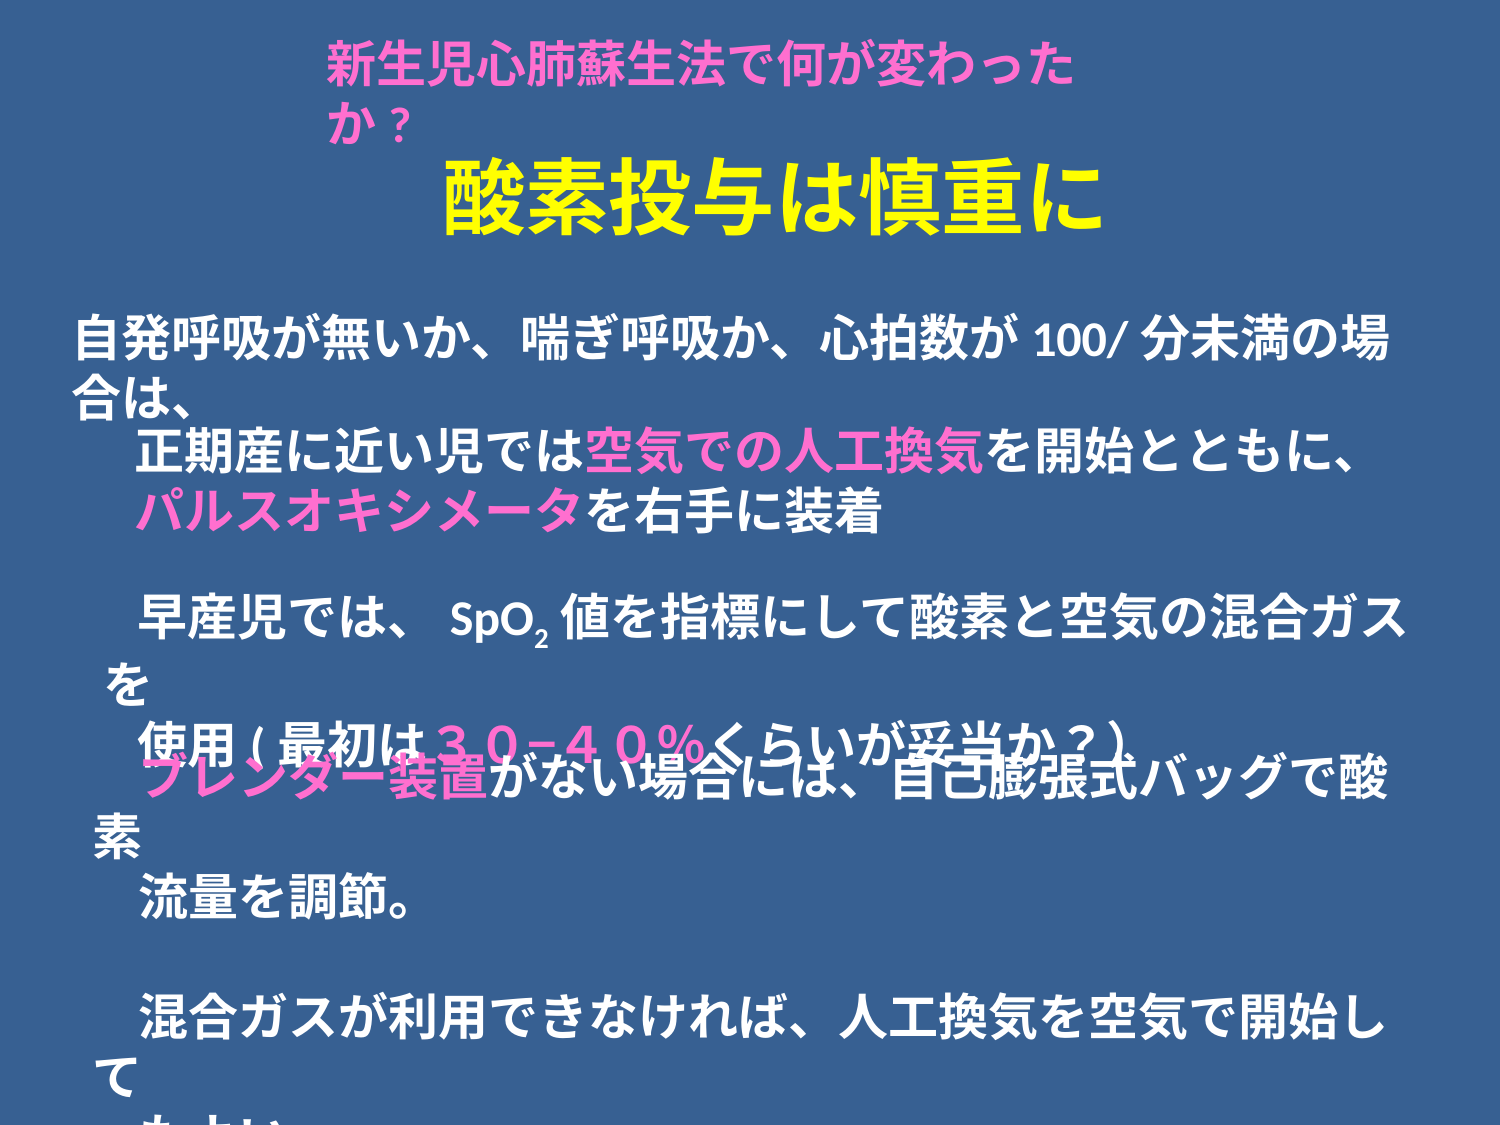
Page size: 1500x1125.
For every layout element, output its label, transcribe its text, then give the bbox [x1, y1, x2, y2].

text_box 自発呼吸が無いか、喘ぎ呼吸か、心拍数が100/分未満の場合は、 [56, 299, 1450, 435]
text_box 新生児心肺蘇生法で何が変わったか? [311, 24, 1175, 160]
text_box 酸素投与は慎重に [427, 137, 1143, 253]
text_box 早産児では、SpO2値を指標にして酸素と空気の混合ガスを 使用(最初は３０−４０％くらいが妥当か？） [88, 578, 1450, 782]
text_box ブレンダー装置がない場合には、自己膨張式バッグで酸素 流量を調節。 混合ガスが利用できなければ、人工換気を空気で開始して もよい。 [77, 737, 1413, 1125]
text_box 正期産に近い児では空気での人工換気を開始とともに、 パルスオキシメータを右手に装着 [40, 412, 1453, 548]
